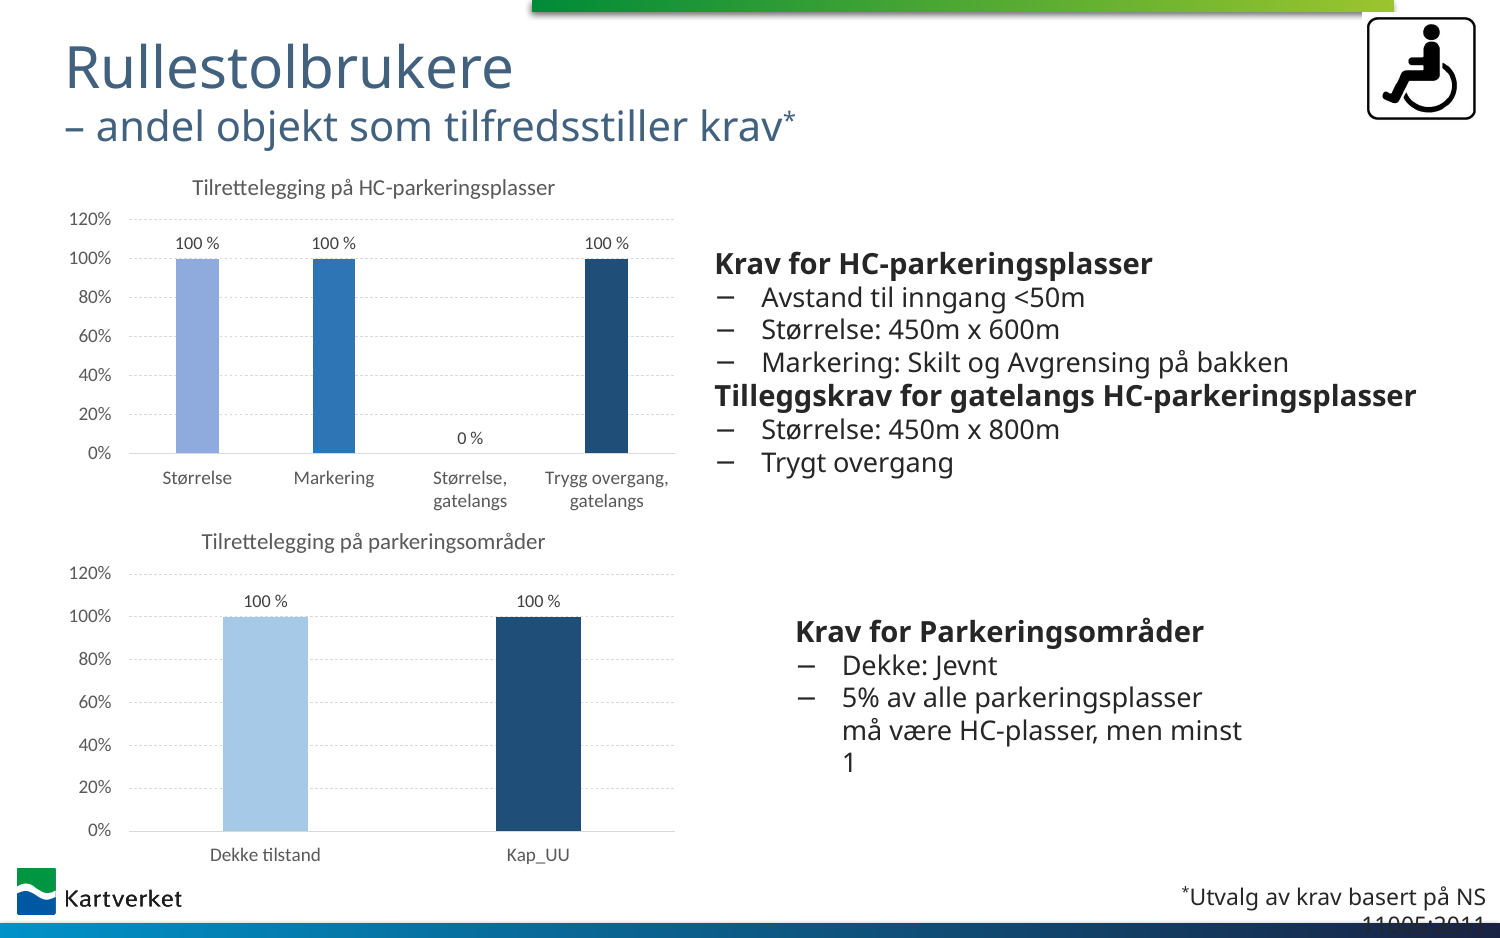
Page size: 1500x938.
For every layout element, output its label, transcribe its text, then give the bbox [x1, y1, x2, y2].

picture [62, 520, 686, 874]
picture [1362, 12, 1481, 126]
text_box *Utvalg av krav basert på NS 11005:2011 [1068, 873, 1500, 938]
picture [62, 166, 686, 519]
text_box Krav for Parkeringsområder Dekke: Jevnt 5% av alle parkeringsplasser må være HC-plasser, men minst 1 [780, 605, 1261, 786]
text_box Krav for HC-parkeringsplasser Avstand til inngang <50m Størrelse: 450m x 600m Markering: Skilt og Avgrensing på bakken Tilleggskrav for gatelangs HC-parkeringsplasser Størrelse: 450m x 800m Trygt overgang [699, 237, 1433, 485]
text_box Rullestolbrukere – andel objekt som tilfredsstiller krav* [49, 25, 1431, 158]
